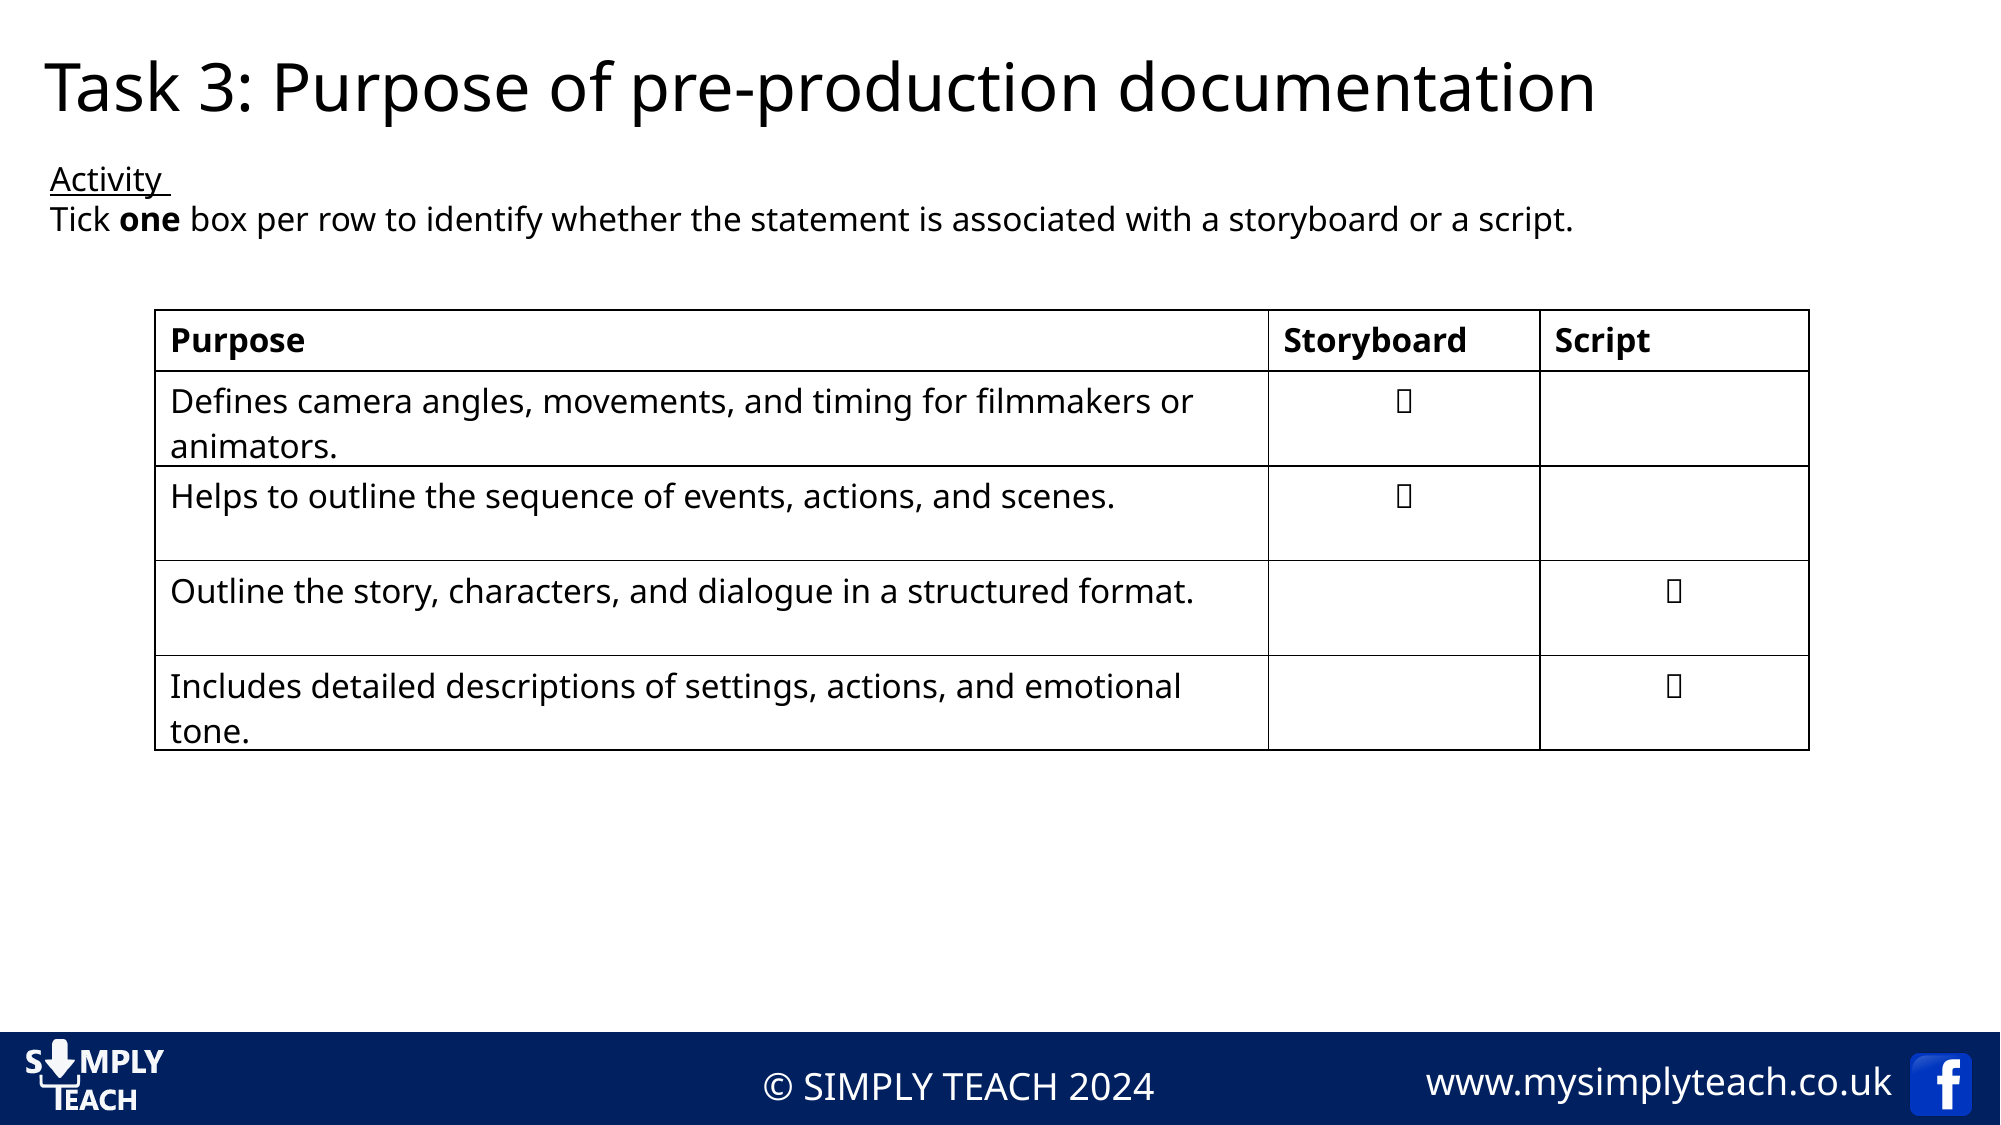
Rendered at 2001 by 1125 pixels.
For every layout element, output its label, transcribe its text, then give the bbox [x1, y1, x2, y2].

table_cell [1541, 372, 1808, 465]
text_box www.mysimplyteach.co.uk [1411, 1050, 1907, 1111]
table_cell [1269, 561, 1539, 655]
table_header Script [1541, 311, 1808, 370]
table_cell Helps to outline the sequence of events, actions, and scenes. [156, 467, 1268, 560]
table_cell [1269, 656, 1539, 749]
table_header Storyboard [1269, 311, 1539, 370]
text_box Activity Tick one box per row to identify whether the statement is associated with a storyboard or a script. [34, 150, 1924, 246]
table_cell  [1541, 656, 1808, 749]
table_cell  [1269, 372, 1539, 465]
table_cell  [1269, 467, 1539, 560]
text_box Task 3: Purpose of pre-production documentation [29, 37, 1793, 133]
table_cell Outline the story, characters, and dialogue in a structured format. [156, 561, 1268, 655]
table_cell [1541, 467, 1808, 560]
table_cell Includes detailed descriptions of settings, actions, and emotional tone. [156, 656, 1268, 749]
table_header Purpose [156, 311, 1268, 370]
table_cell Defines camera angles, movements, and timing for filmmakers or animators. [156, 372, 1268, 465]
table_cell  [1541, 561, 1808, 655]
text_box © SIMPLY TEACH 2024 [621, 1055, 1296, 1115]
picture [1907, 1050, 1976, 1119]
picture [15, 1033, 182, 1122]
text_box [0, 1032, 2000, 1125]
